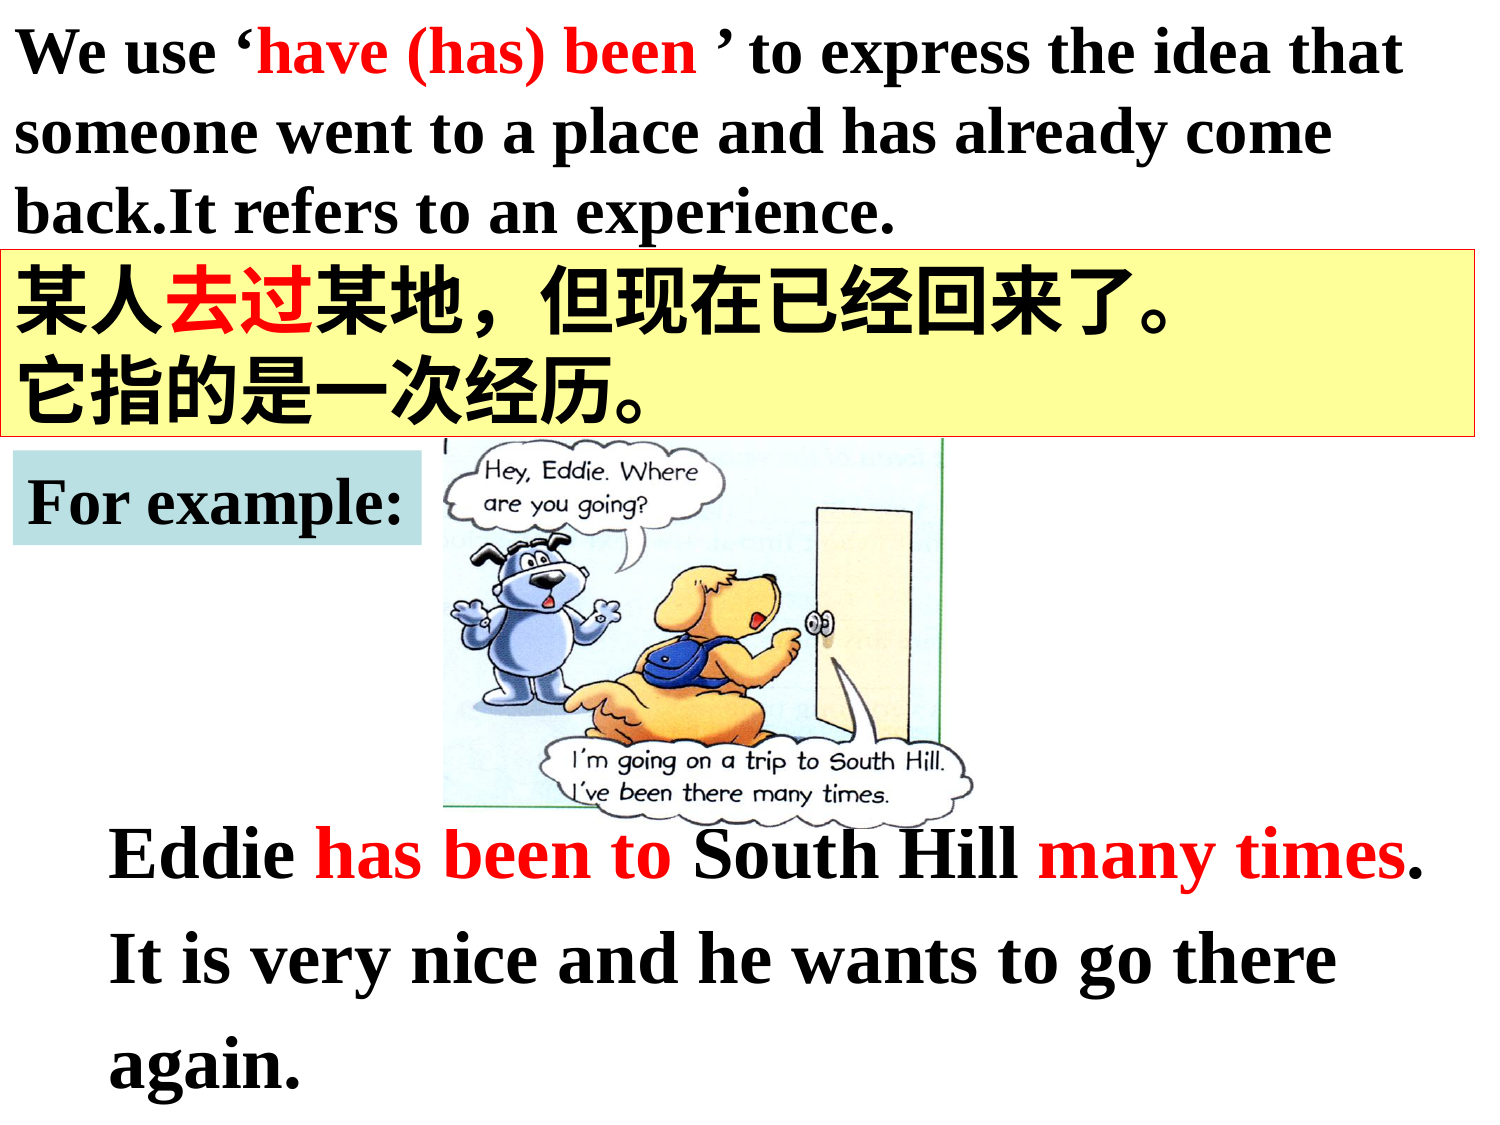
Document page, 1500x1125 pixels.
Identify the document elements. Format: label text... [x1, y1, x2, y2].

text_box We use ‘have (has) been ’ to express the idea that someone went to a place and has already come back.It refers to an experience. [0, 0, 1463, 249]
text_box 某人去过某地，但现在已经回来了。 它指的是一次经历。 [0, 249, 1475, 437]
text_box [12, 438, 1500, 1125]
